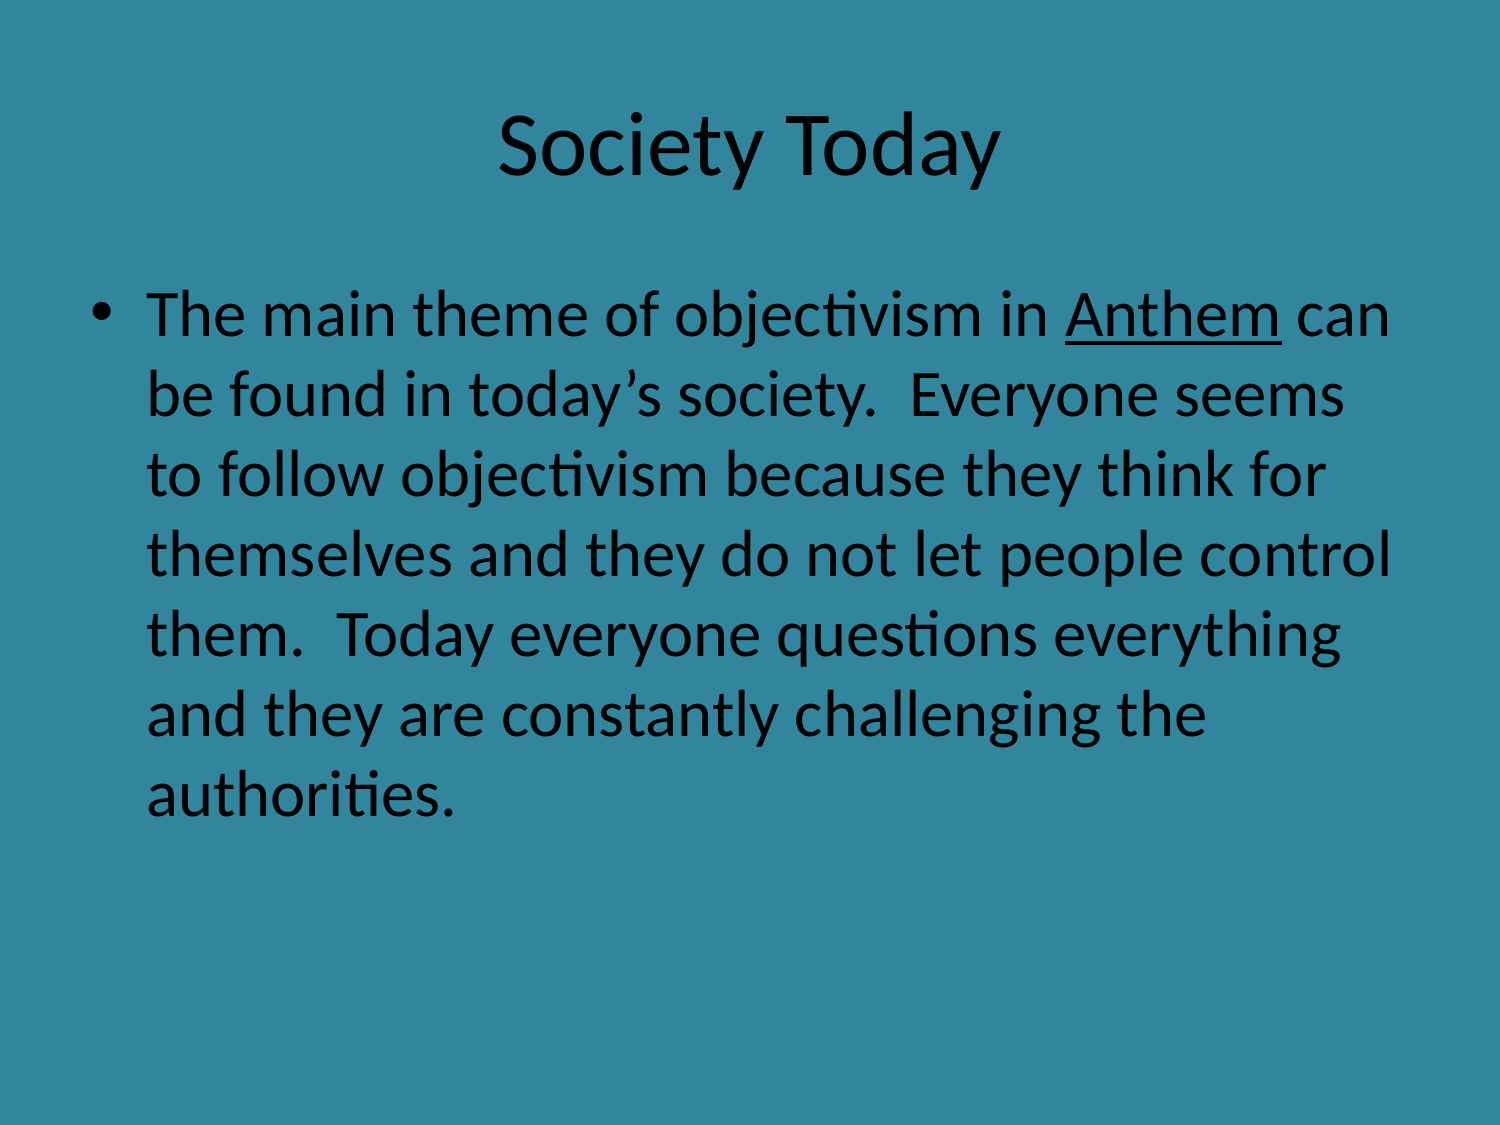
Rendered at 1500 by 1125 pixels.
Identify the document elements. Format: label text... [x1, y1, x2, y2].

title Society Today [75, 45, 1425, 233]
list The main theme of objectivism in Anthem can be found in today’s society. Everyone seems to follow objectivism because they think for themselves and they do not let people control them. Today everyone questions everything and they are constantly challenging the authorities. [75, 262, 1425, 1005]
